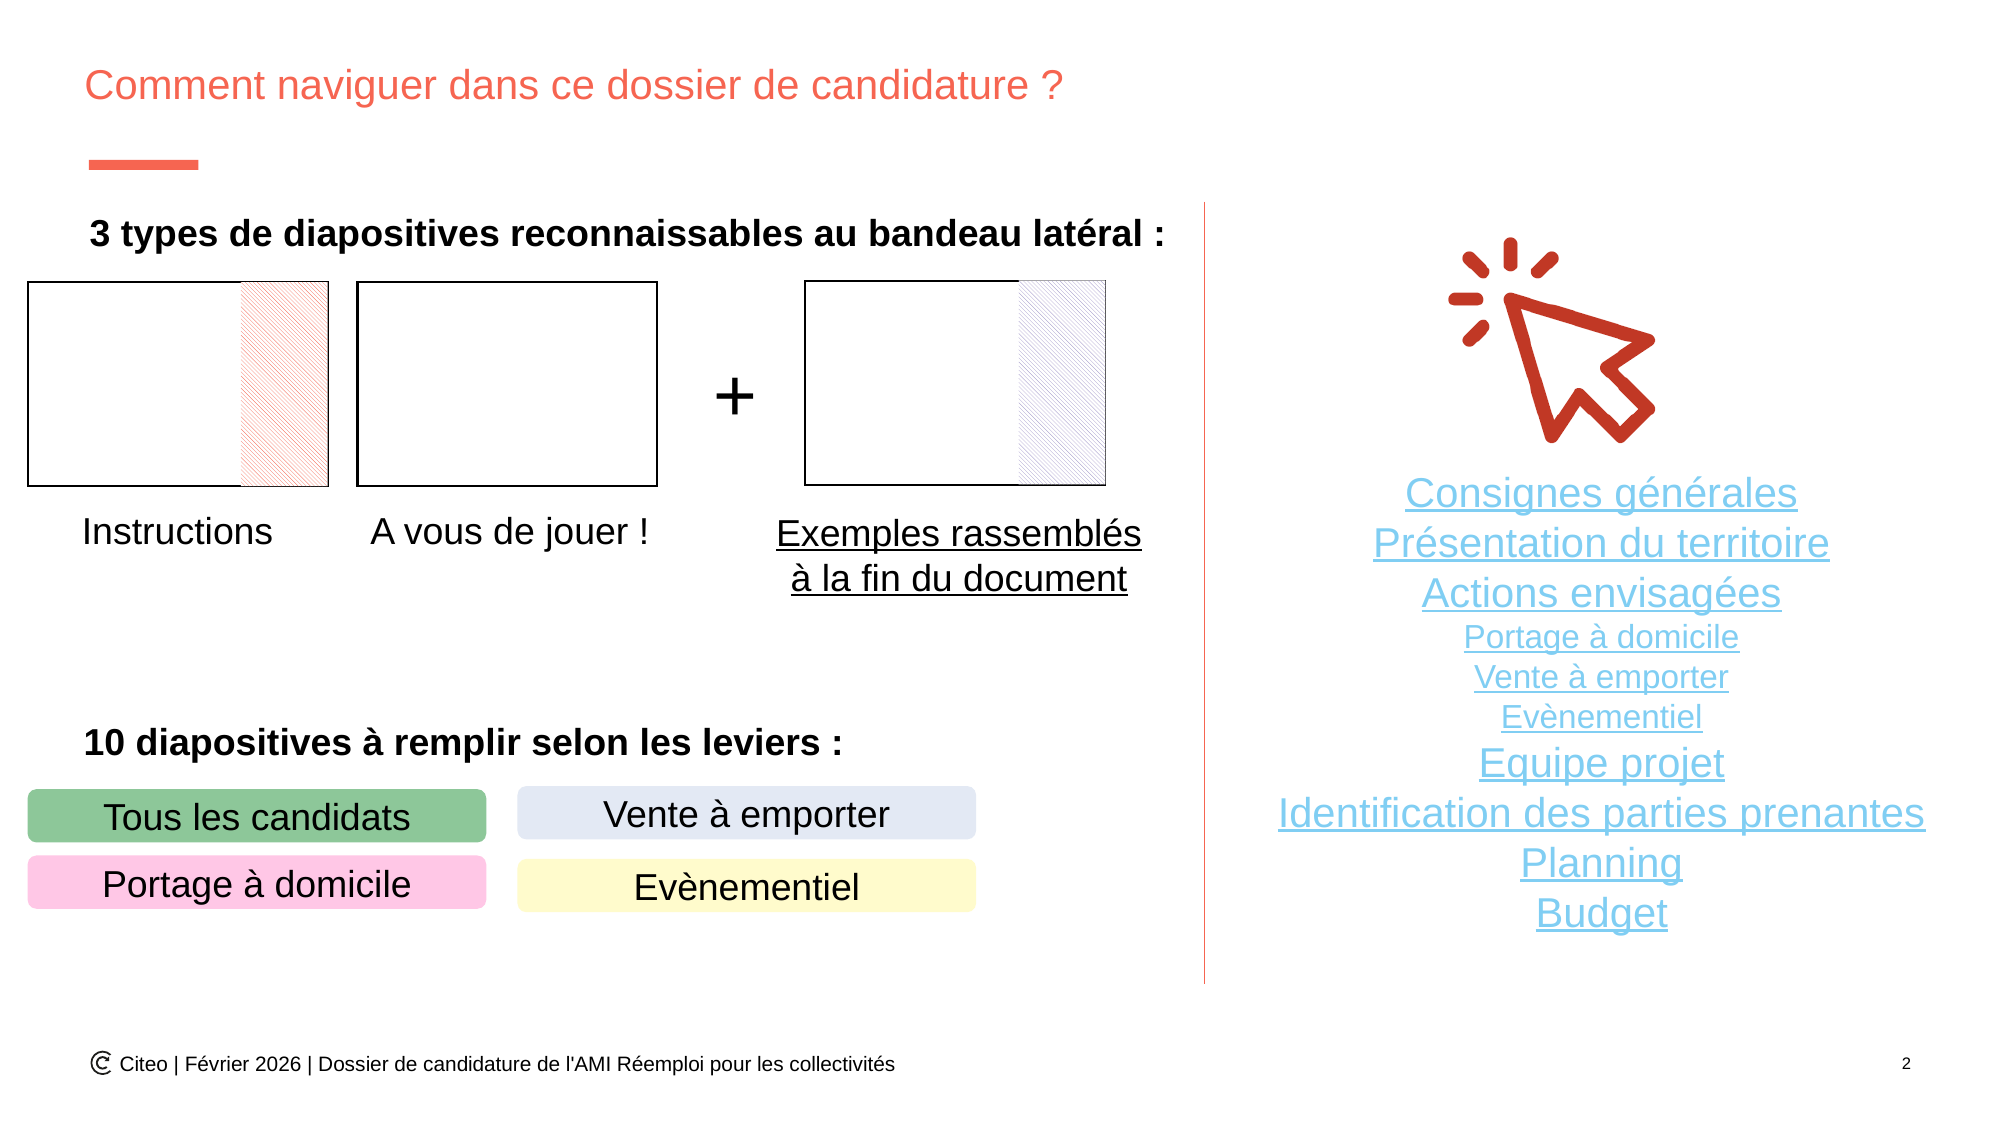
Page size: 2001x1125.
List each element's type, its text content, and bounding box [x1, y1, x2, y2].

text_box Consignes générales Présentation du territoire Actions envisagées Portage à domicile Vente à emporter Evènementiel Equipe projet Identification des parties prenantes Planning Budget [1240, 201, 1963, 1000]
picture [1443, 231, 1663, 451]
text_box 10 diapositives à remplir selon les leviers : [68, 710, 860, 770]
text_box [240, 281, 329, 487]
text_box [1018, 279, 1106, 486]
slide_number 2 [1808, 1032, 1927, 1094]
text_box [27, 281, 240, 487]
text_box A vous de jouer ! [355, 499, 665, 560]
title Comment naviguer dans ce dossier de candidature ? [69, 16, 1927, 149]
text_box Exemples rassemblés à la fin du document [756, 501, 1162, 607]
text_box [804, 280, 1018, 486]
text_box Vente à emporter [516, 784, 978, 841]
text_box Portage à domicile [26, 854, 488, 910]
text_box Evènementiel [516, 857, 978, 914]
text_box [356, 281, 658, 487]
text_box 3 types de diapositives reconnaissables au bandeau latéral : [74, 201, 1193, 262]
footer Citeo | Février 2026 | Dossier de candidature de l'AMI Réemploi pour les collectivités [119, 1032, 1799, 1093]
text_box + [698, 339, 773, 444]
text_box Tous les candidats [26, 788, 488, 844]
text_box Instructions [67, 499, 289, 560]
